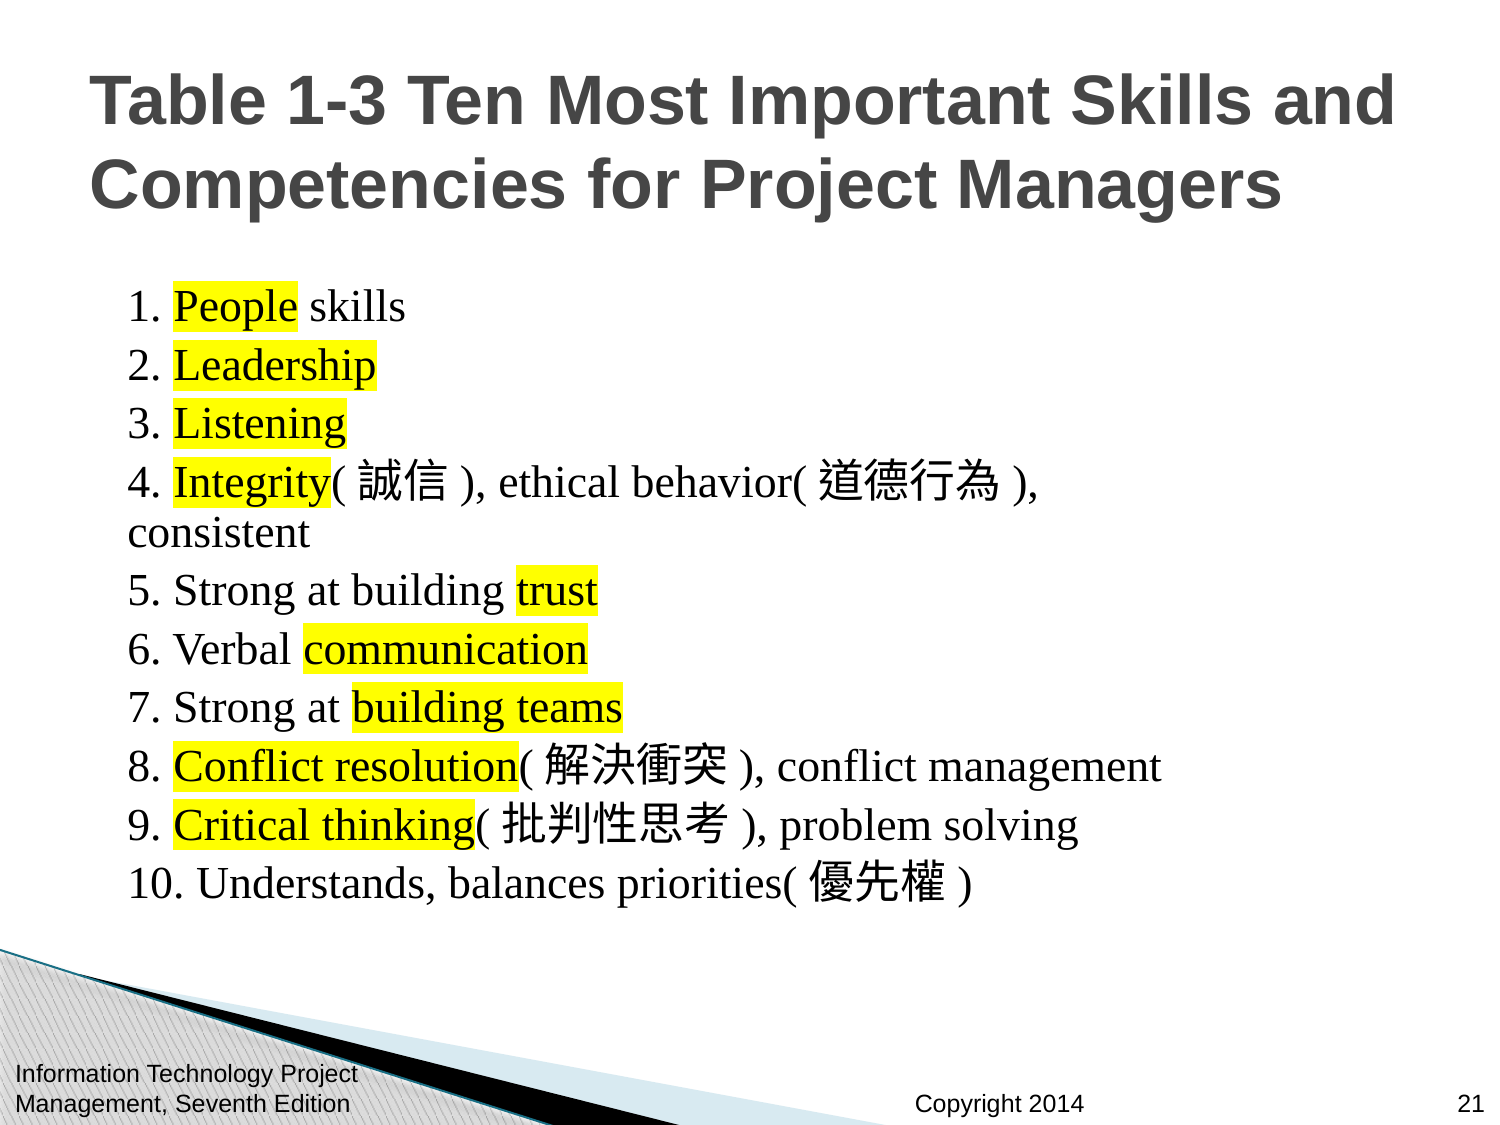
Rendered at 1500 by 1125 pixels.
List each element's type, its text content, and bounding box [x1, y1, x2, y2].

footer Information Technology Project Management, Seventh Edition [0, 1065, 425, 1125]
text_box 1. People skills 2. Leadership 3. Listening 4. Integrity(誠信), ethical behavior(道德行為), consistent 5. Strong at building trust 6. Verbal communication 7. Strong at building teams 8. Conflict resolution(解決衝突), conflict management 9. Critical thinking(批判性思考), problem solving 10. Understands, balances priorities(優先權) [112, 274, 1213, 916]
title Table 1-3 Ten Most Important Skills and Competencies for Project Managers [75, 45, 1425, 233]
slide_number 21 [1408, 1065, 1500, 1125]
